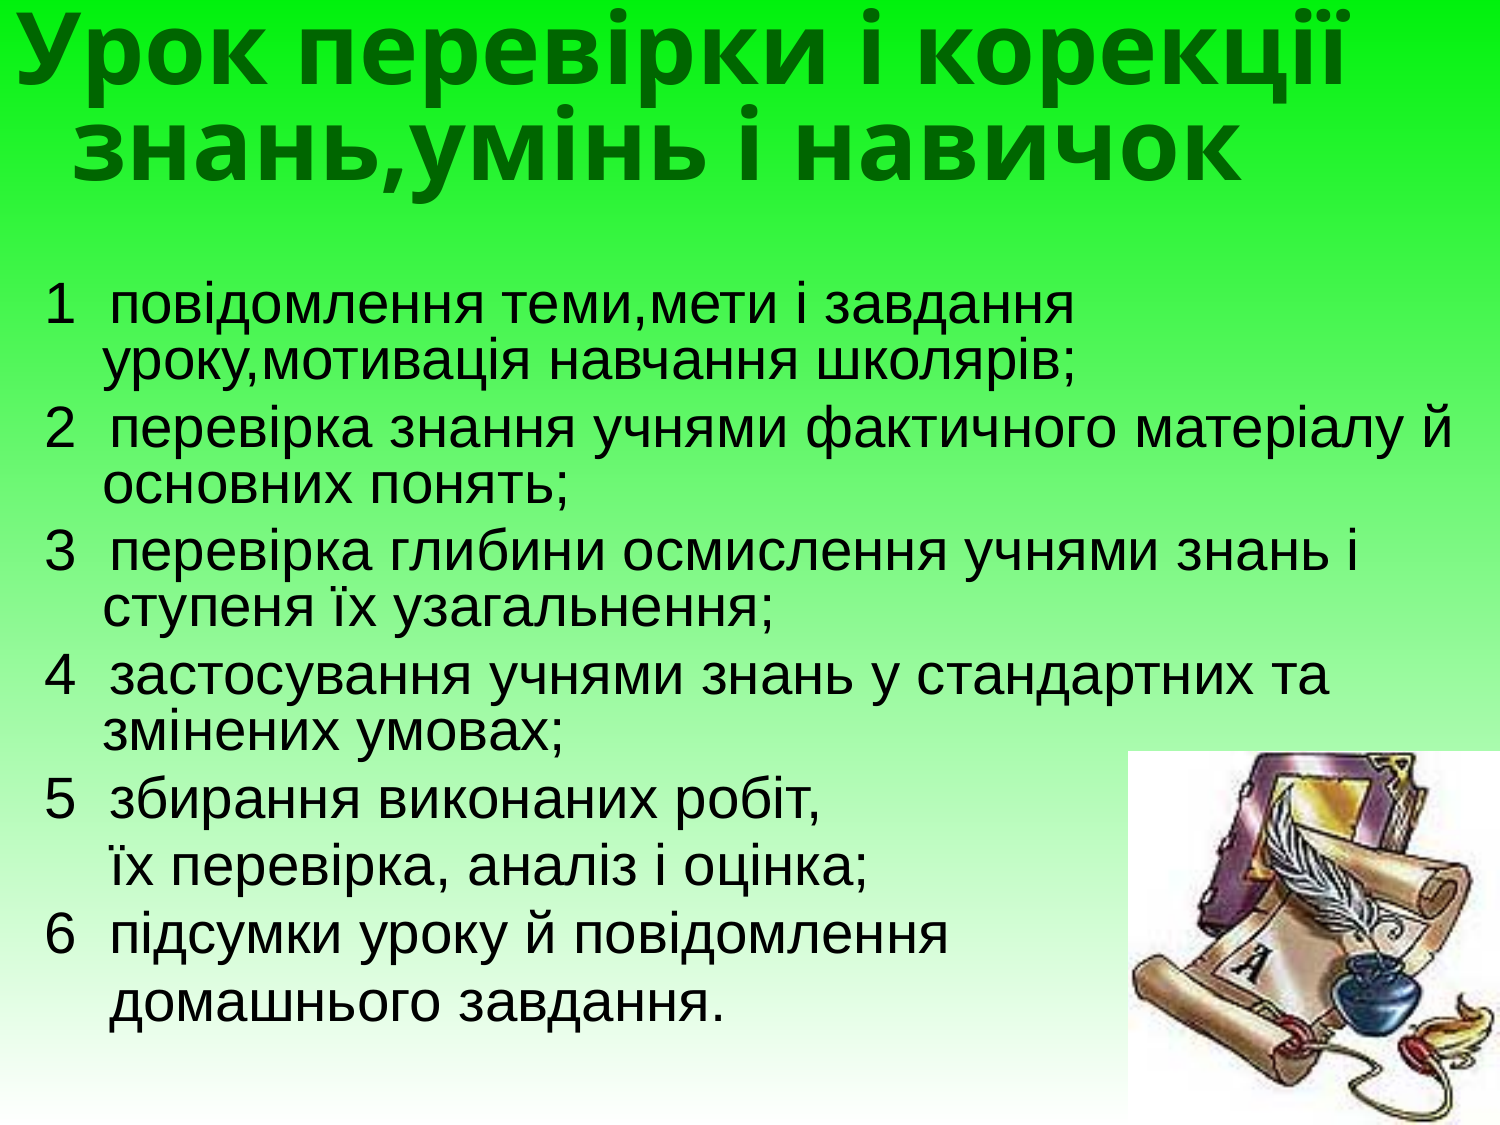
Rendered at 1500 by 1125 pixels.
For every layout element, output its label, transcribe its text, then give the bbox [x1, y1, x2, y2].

picture [1127, 751, 1500, 1125]
list Урок перевірки і корекції знань,умінь і навичок 1 повідомлення теми,мети і завдання уроку,мотивація навчання школярів; 2 перевірка знання учнями фактичного матеріалу й основних понять; 3 перевірка глибини осмислення учнями знань і ступеня їх узагальнення; 4 застосування учнями знань у стандартних та змінених умовах; 5 збирання виконаних робіт, їх перевірка, аналіз і оцінка; 6 підсумки уроку й повідомлення домашнього завдання. [0, 0, 1500, 1125]
